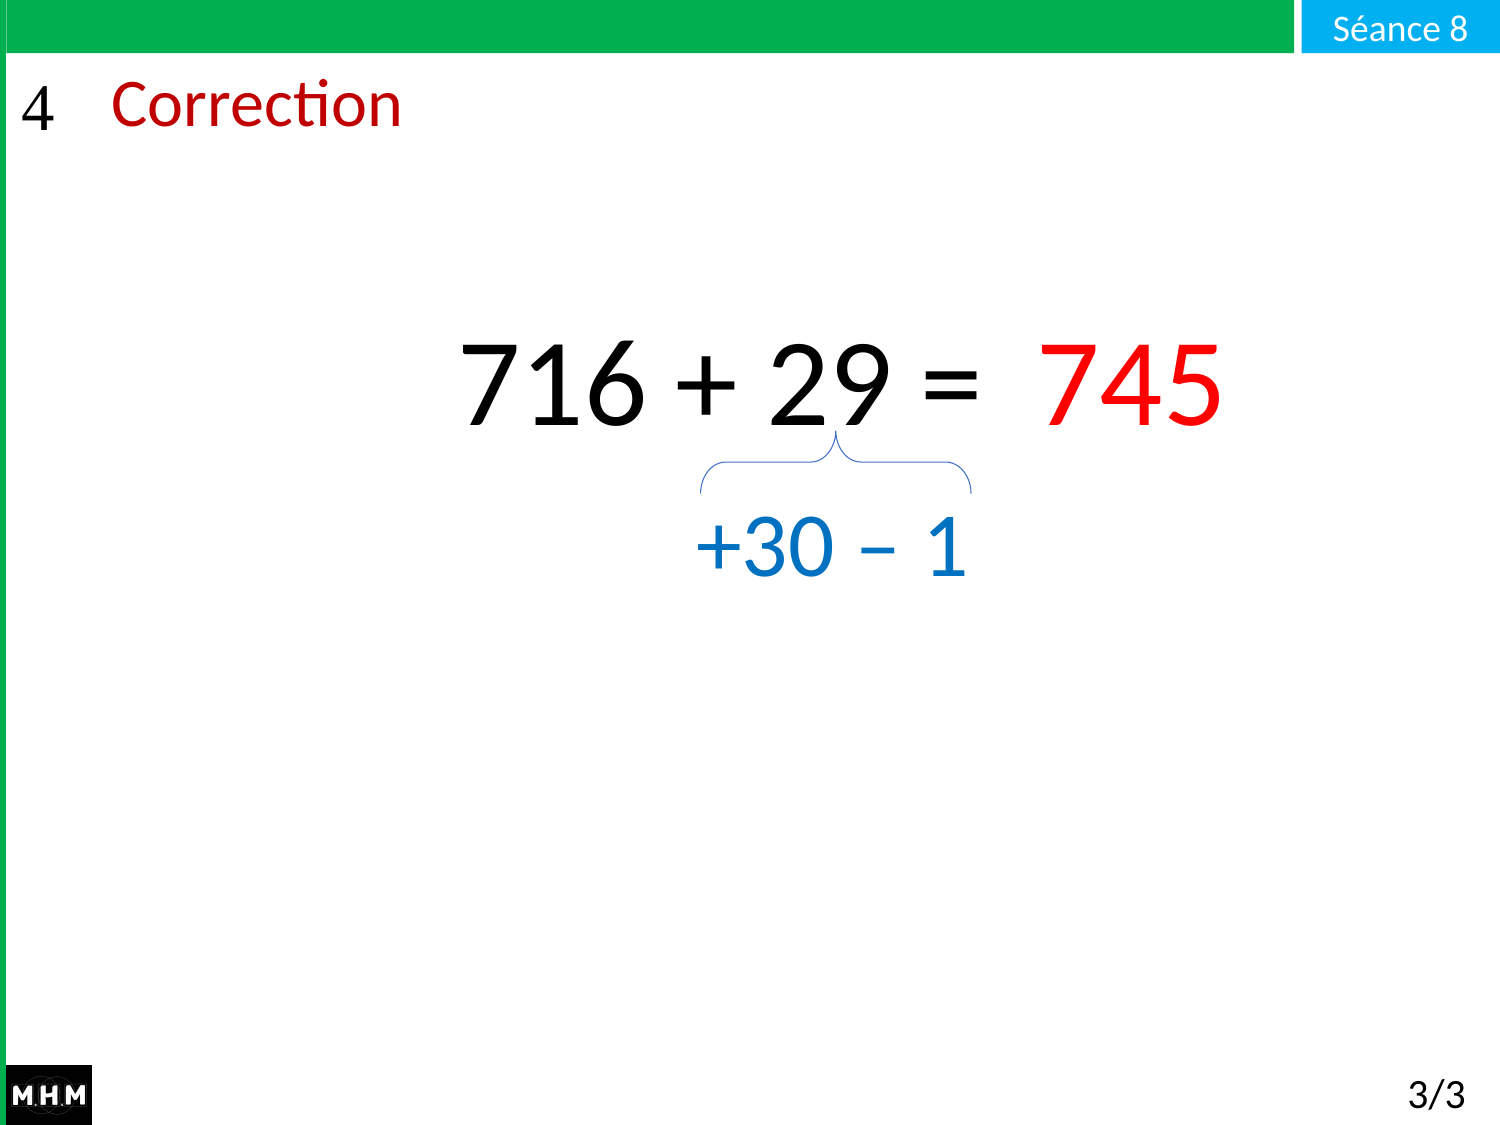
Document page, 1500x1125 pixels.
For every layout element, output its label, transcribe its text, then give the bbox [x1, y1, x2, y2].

text_box 745 [1001, 292, 1262, 458]
text_box [700, 430, 972, 494]
text_box +30 – 1 [681, 476, 1481, 602]
title Correction [96, 60, 1391, 150]
text_box 716 + 29 = [442, 292, 1001, 458]
picture [6, 1065, 92, 1125]
list 3/3 [1373, 1064, 1500, 1125]
